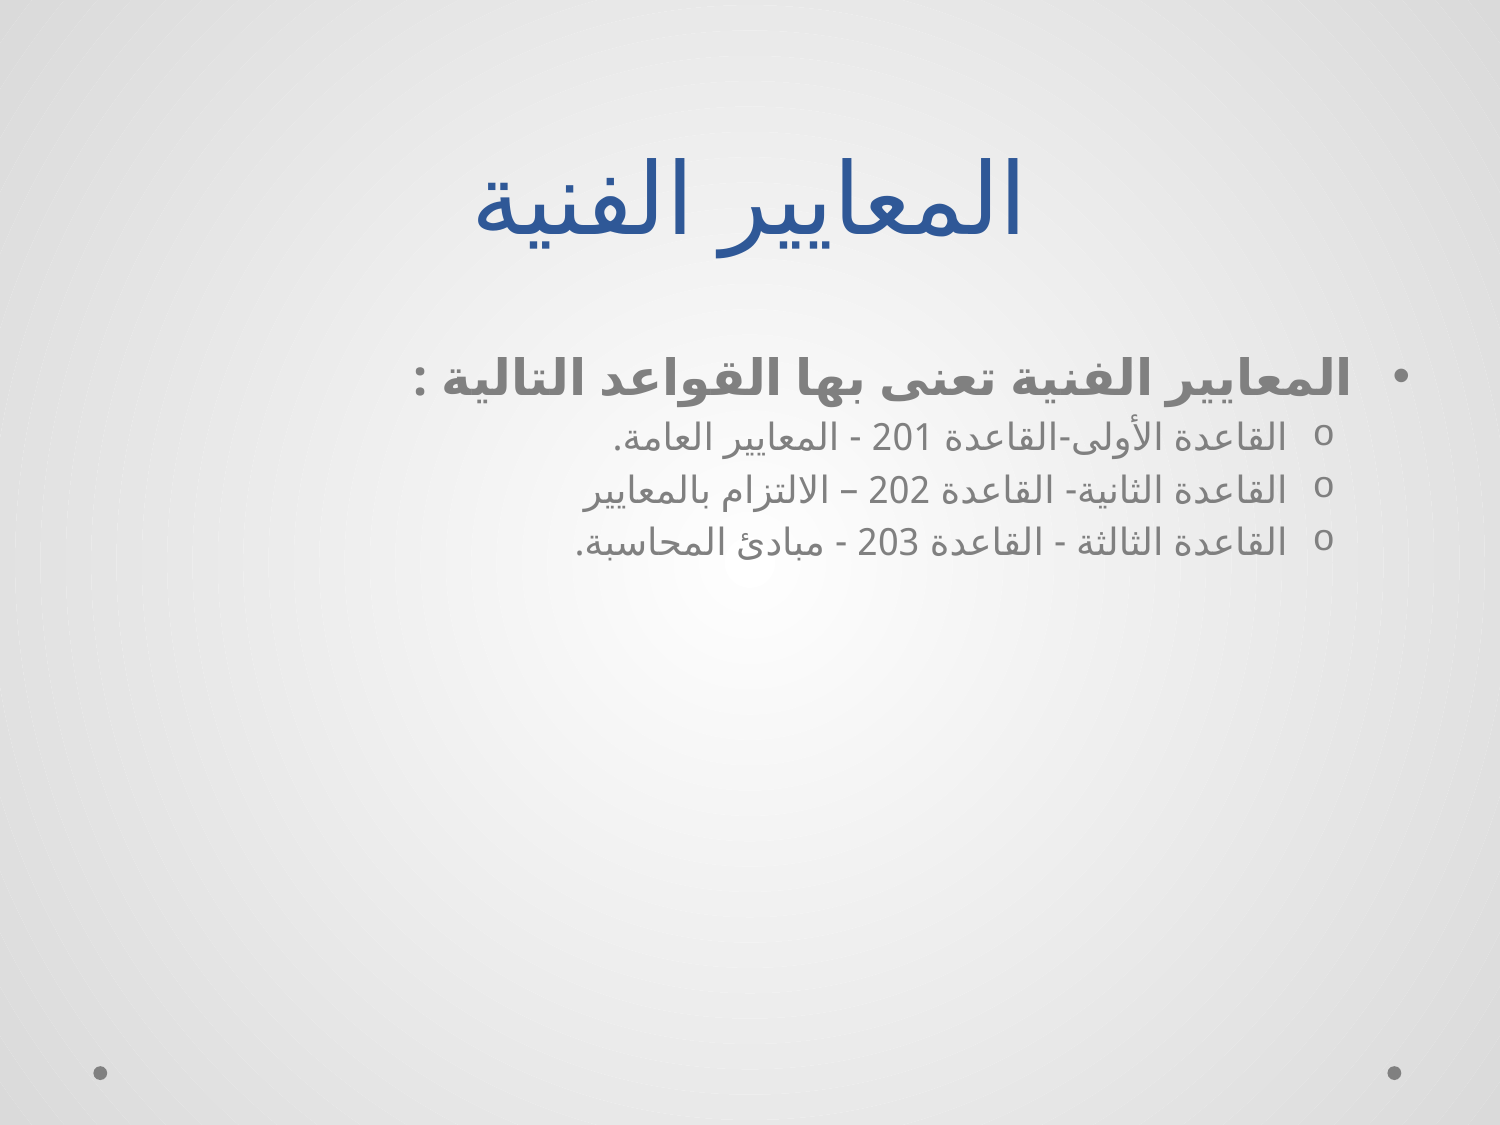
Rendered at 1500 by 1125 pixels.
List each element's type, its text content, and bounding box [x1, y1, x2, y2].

title المعايير الفنية [75, 0, 1425, 263]
list المعايير الفنية تعنى بها القواعد التالية : القاعدة الأولى-القاعدة 201 - المعايير العامة. القاعدة الثانية- القاعدة 202 – الالتزام بالمعايير القاعدة الثالثة - القاعدة 203 - مبادئ المحاسبة. [75, 338, 1425, 1005]
